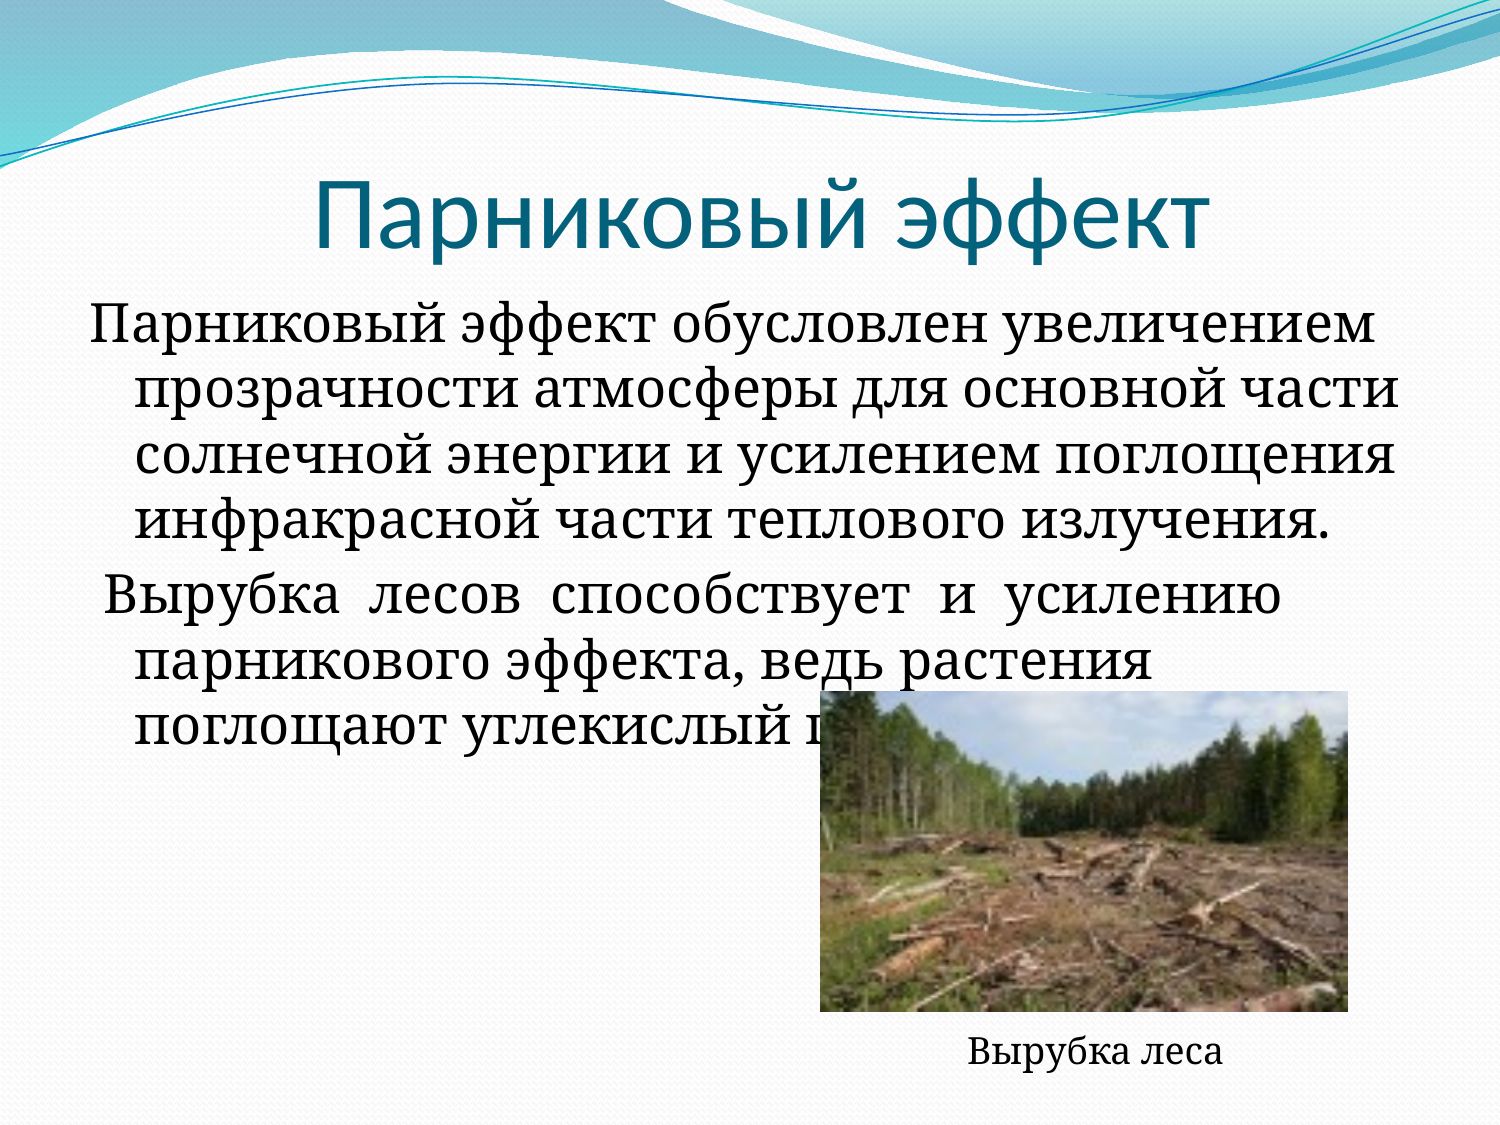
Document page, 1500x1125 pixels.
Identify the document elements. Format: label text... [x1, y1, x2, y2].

picture [820, 691, 1348, 1012]
title Парниковый эффект [75, 115, 1425, 270]
list Парниковый эффект обусловлен увеличением прозрачности атмосферы для основной части солнечной энергии и усилением поглощения инфракрасной части теплового излучения. Вырубка лесов способствует и усилению парникового эффекта, ведь растения поглощают углекислый газ. [75, 281, 1425, 1038]
text_box Вырубка леса [843, 1023, 1348, 1080]
